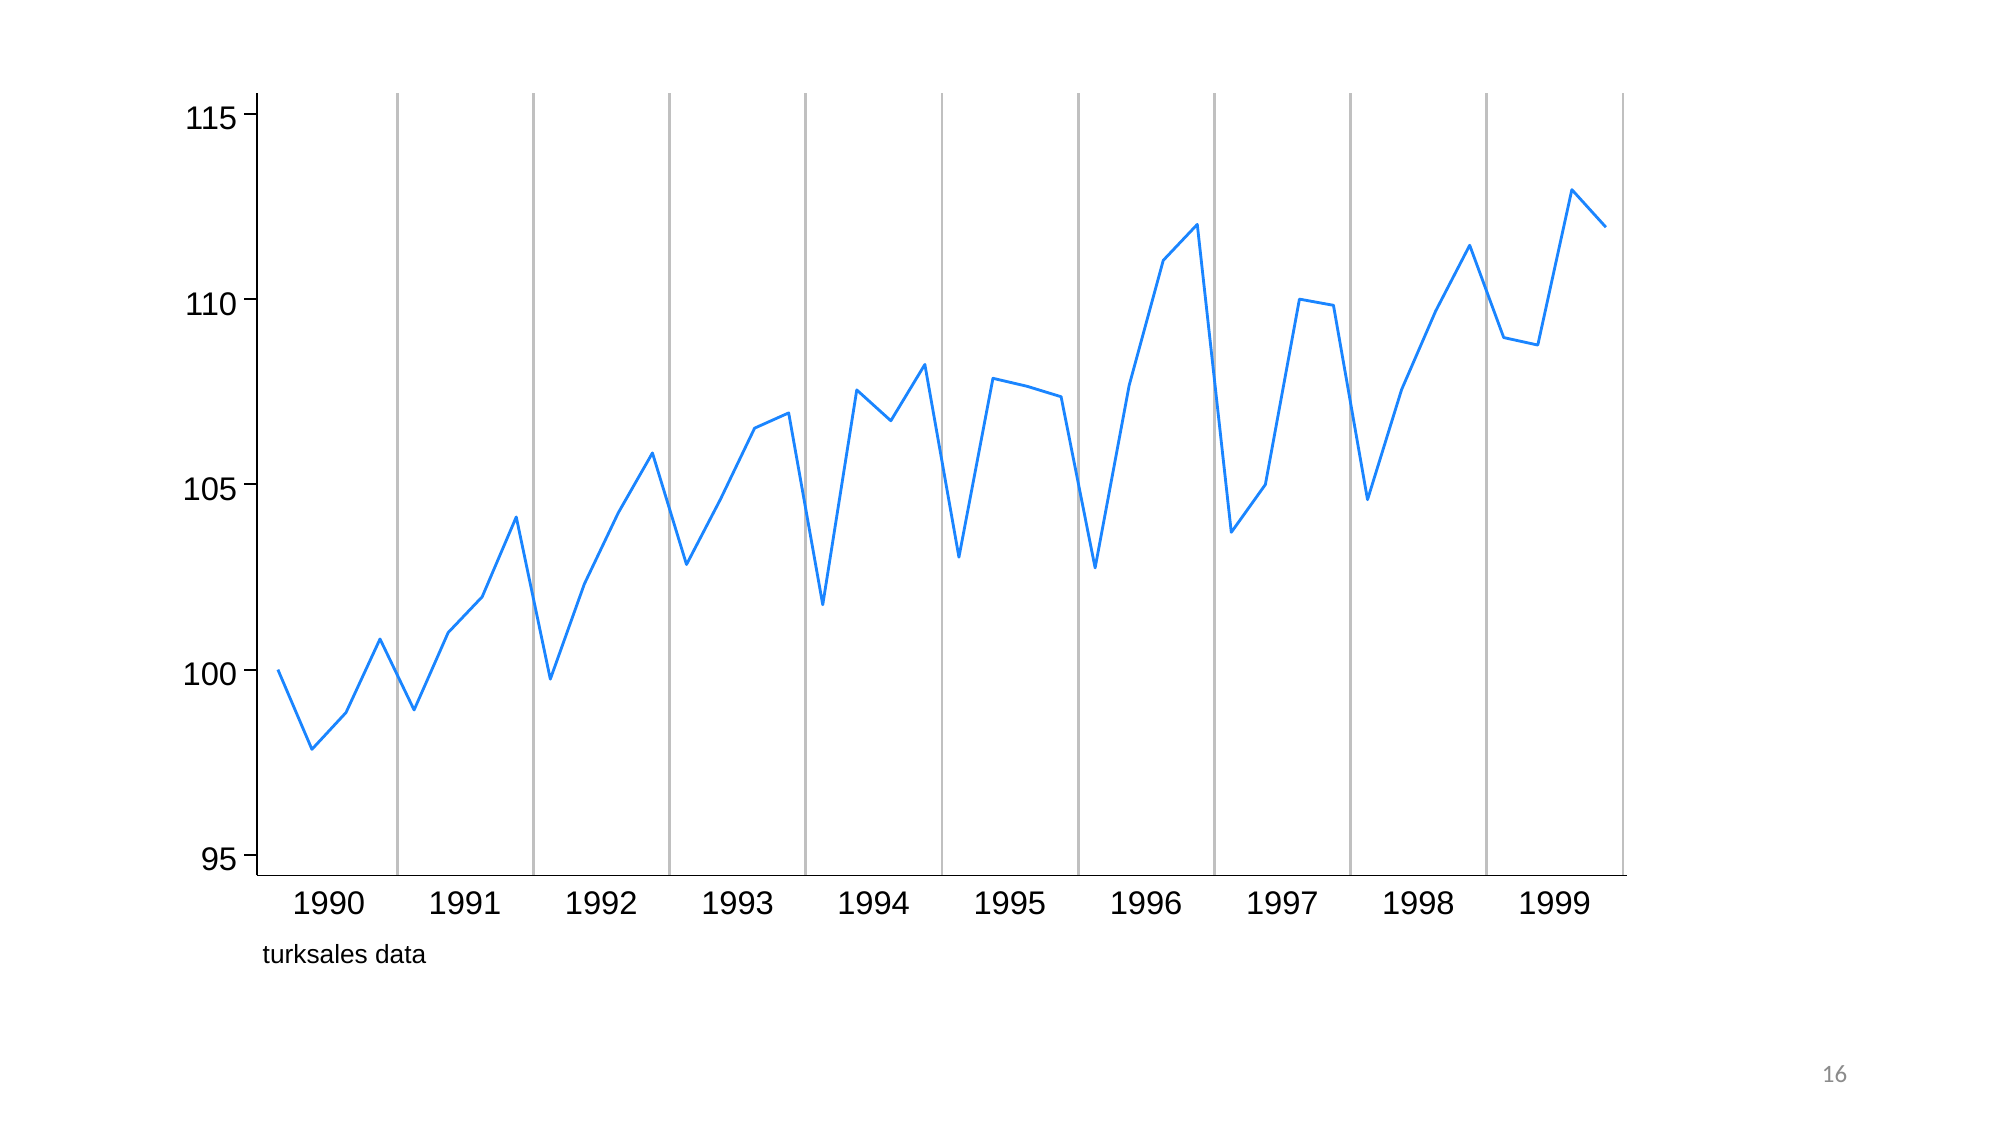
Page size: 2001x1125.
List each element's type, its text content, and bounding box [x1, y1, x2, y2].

picture [84, 60, 1660, 1006]
slide_number 16 [1412, 1042, 1863, 1103]
